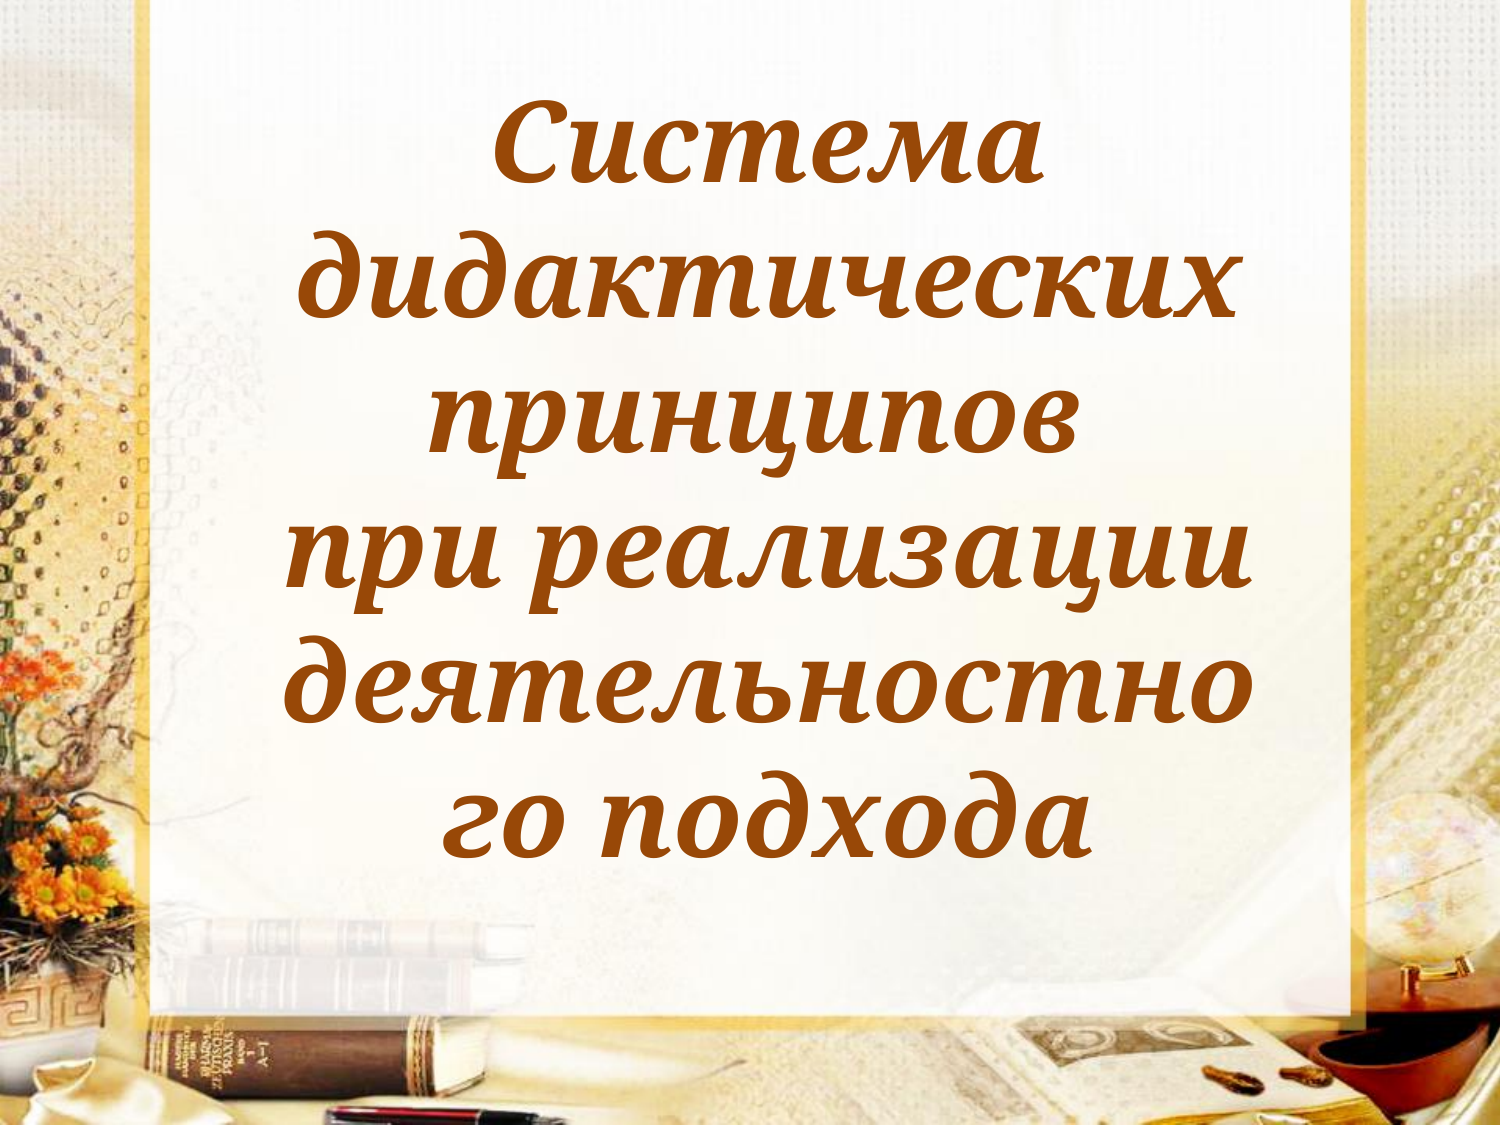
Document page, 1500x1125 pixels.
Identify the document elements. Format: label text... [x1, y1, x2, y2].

picture [0, 0, 1500, 1125]
text_box Система дидактических принципов при реализации деятельностно го подхода [199, 62, 1338, 888]
